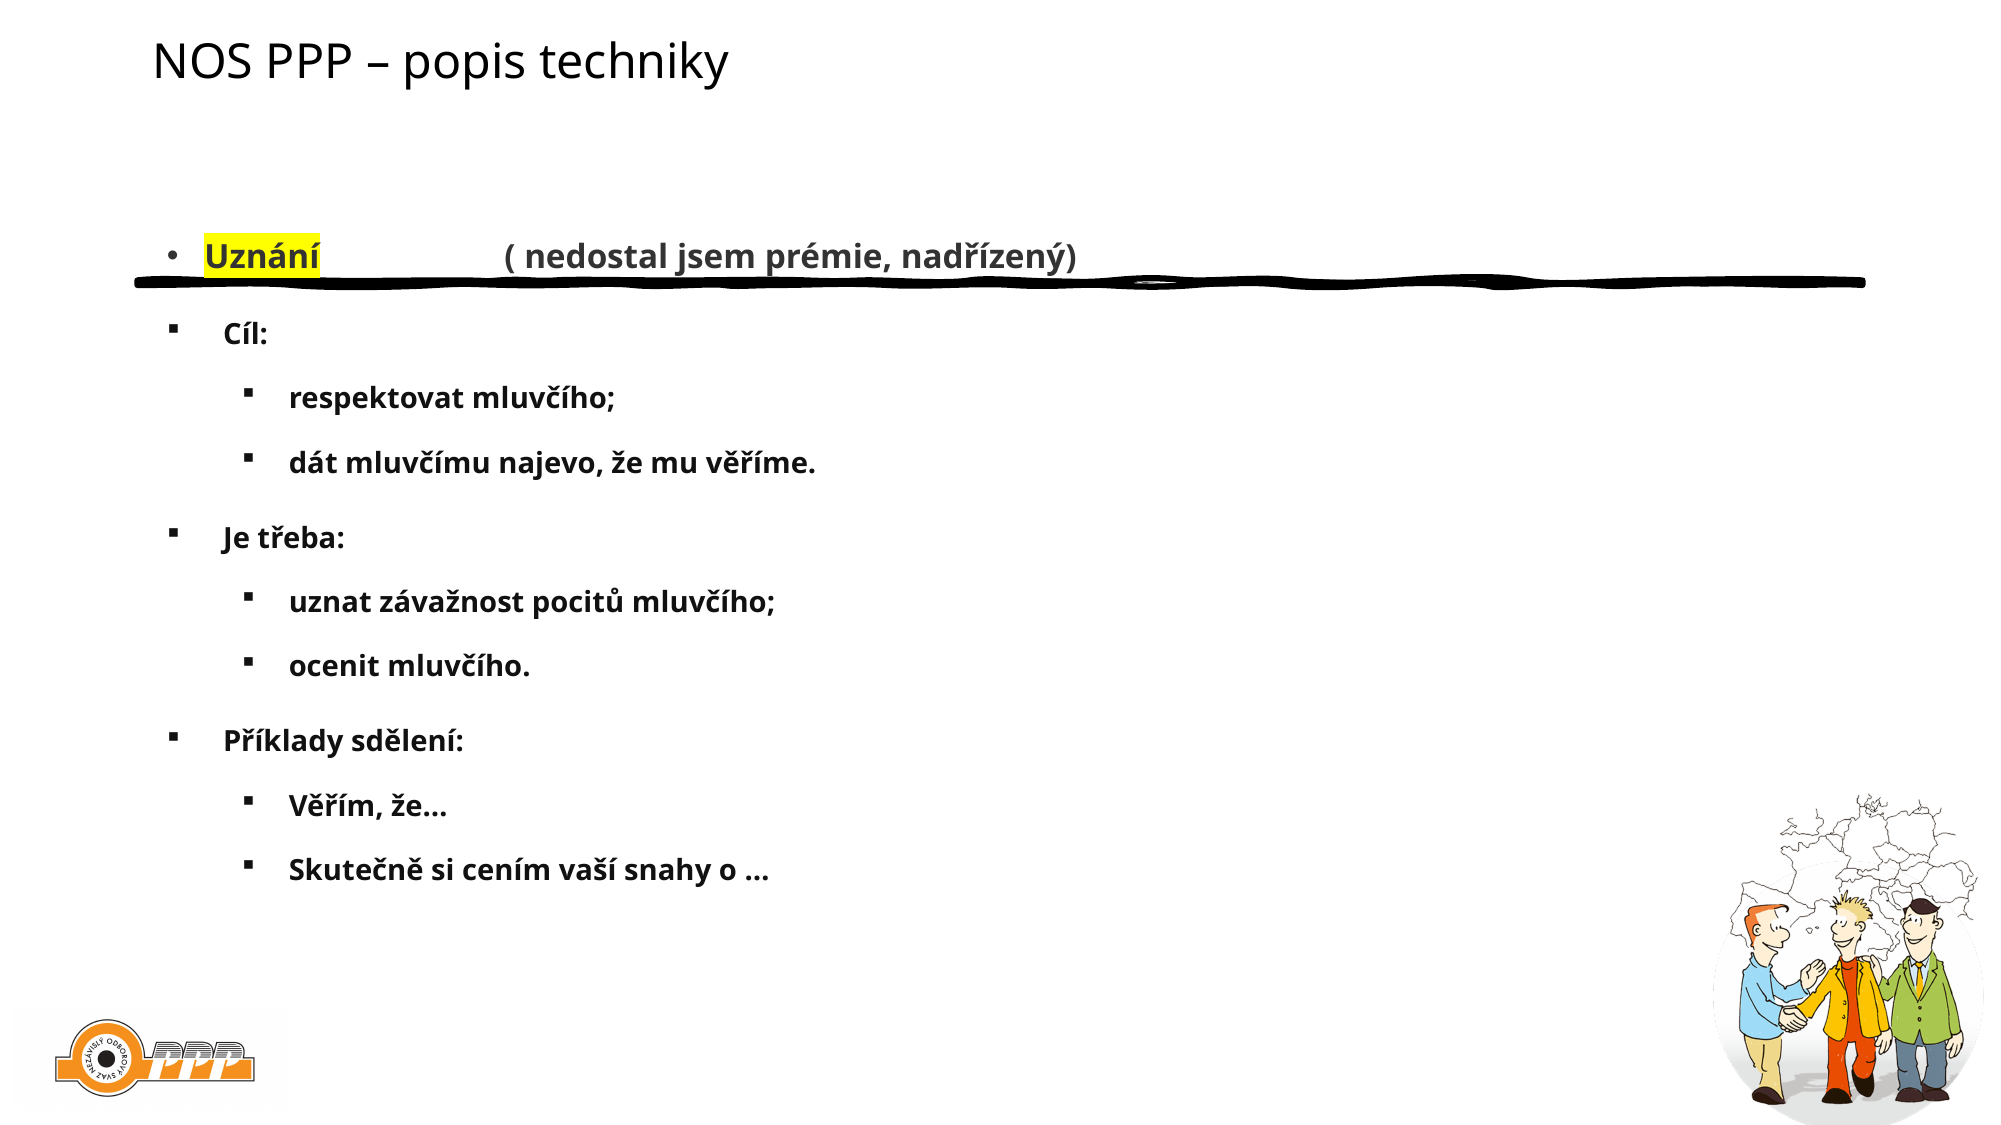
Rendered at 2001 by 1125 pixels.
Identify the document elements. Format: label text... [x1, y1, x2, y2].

picture [1707, 788, 1989, 1125]
list Uznání ( nedostal jsem prémie, nadřízený) Cíl: respektovat mluvčího; dát mluvčímu najevo, že mu věříme. Je třeba: uznat závažnost pocitů mluvčího; ocenit mluvčího. Příklady sdělení: Věřím, že… Skutečně si cením vaší snahy o … [151, 224, 1877, 1034]
title NOS PPP – popis techniky [137, 22, 1747, 97]
picture [11, 1008, 293, 1110]
